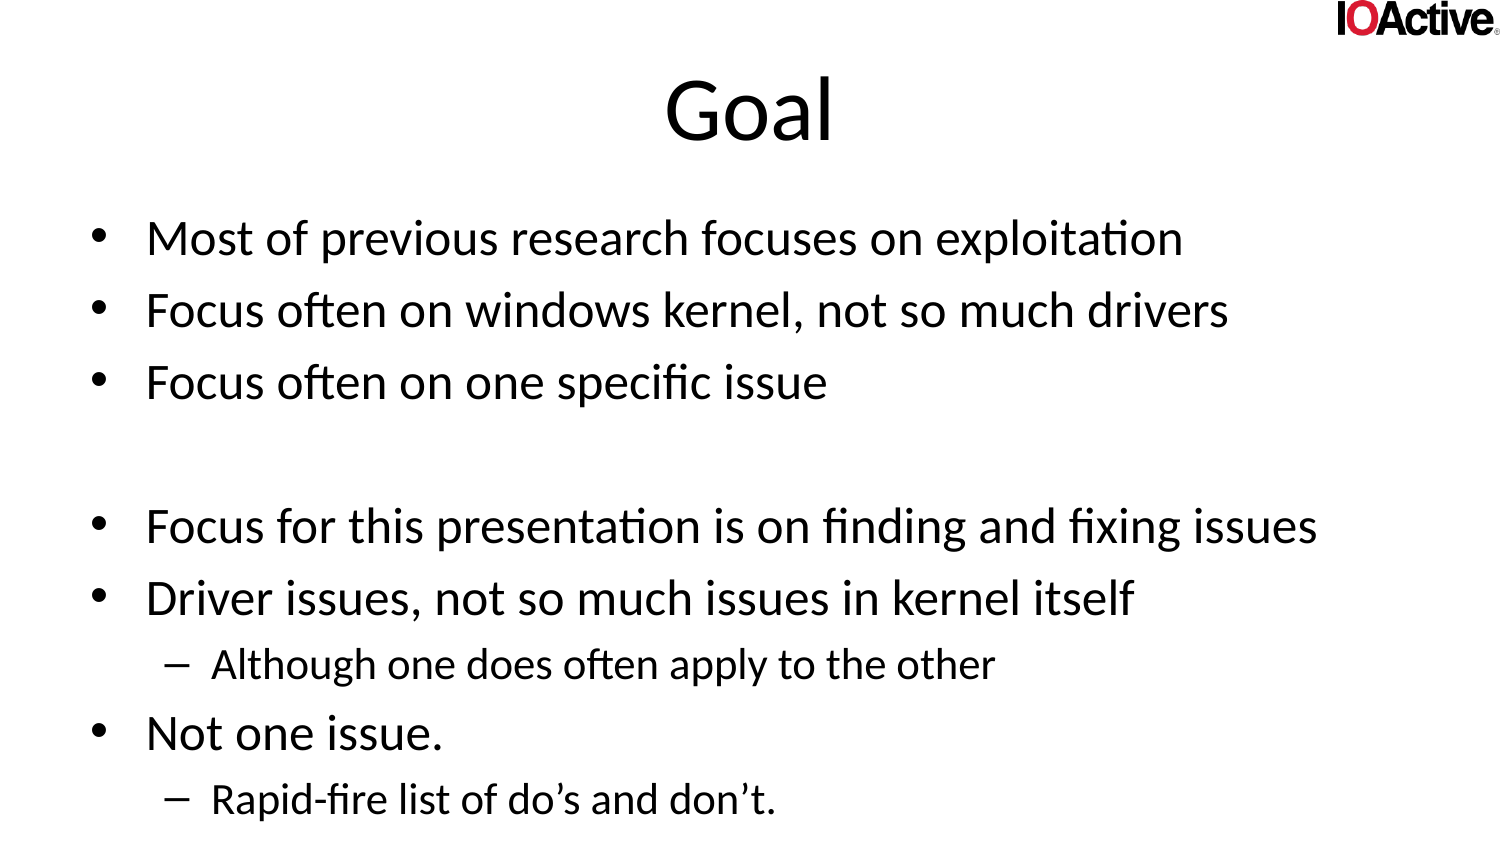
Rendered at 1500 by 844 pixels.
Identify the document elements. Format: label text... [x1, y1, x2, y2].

picture [1337, 0, 1500, 36]
title Goal [75, 33, 1425, 175]
list Most of previous research focuses on exploitation Focus often on windows kernel, not so much drivers Focus often on one specific issue Focus for this presentation is on finding and fixing issues Driver issues, not so much issues in kernel itself Although one does often apply to the other Not one issue. Rapid-fire list of do’s and don’t. [75, 196, 1425, 844]
